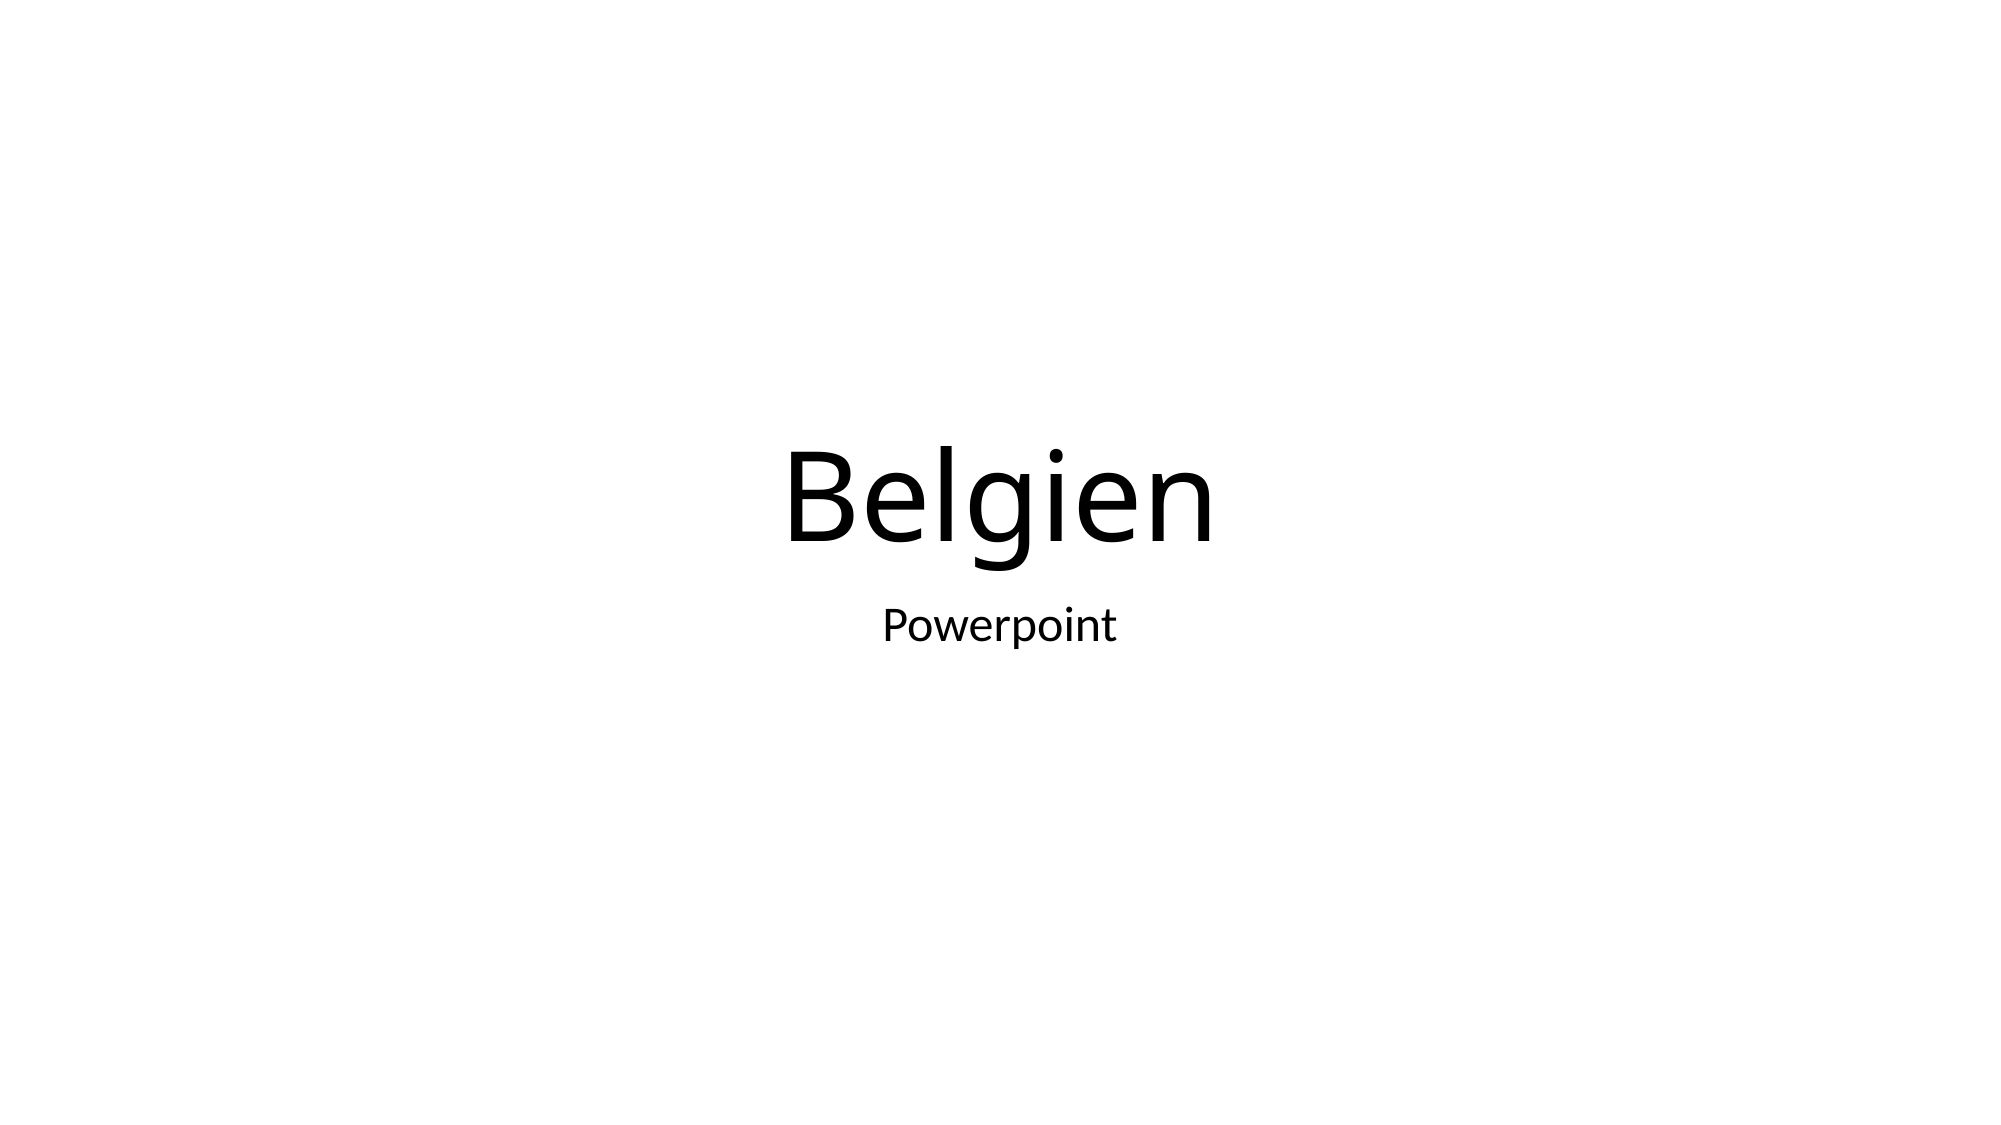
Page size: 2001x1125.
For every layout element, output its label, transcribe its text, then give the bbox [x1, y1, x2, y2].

subtitle Powerpoint [249, 590, 1750, 863]
title Belgien [249, 184, 1750, 576]
